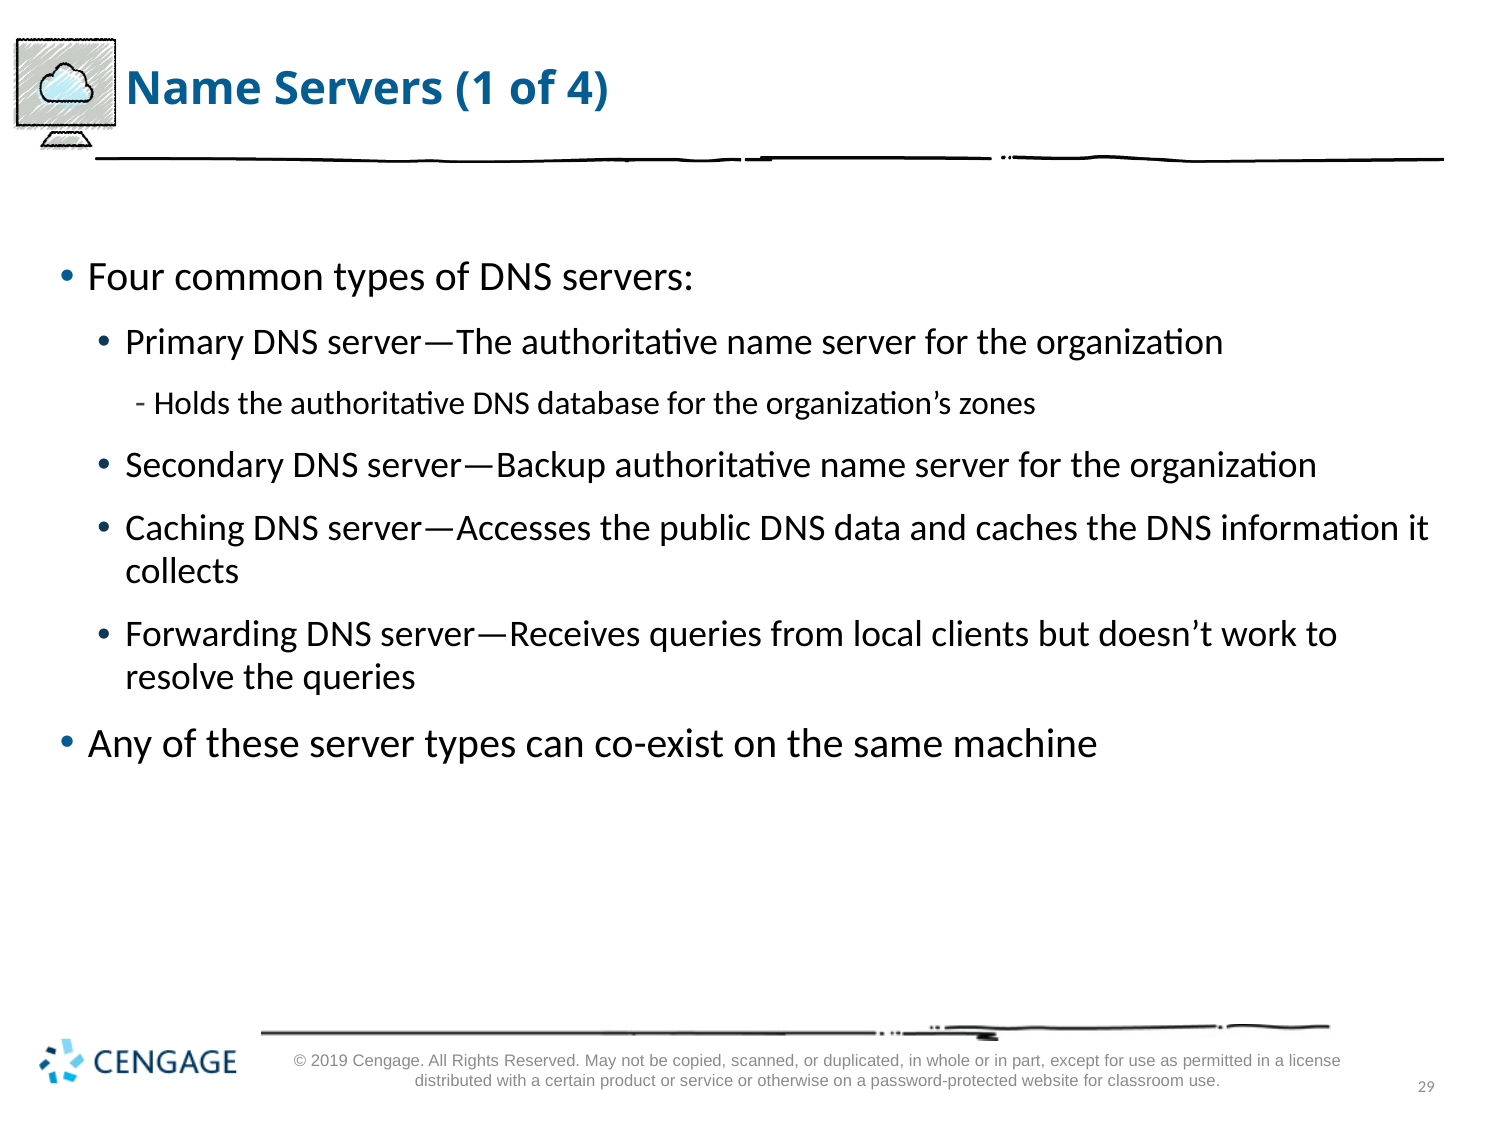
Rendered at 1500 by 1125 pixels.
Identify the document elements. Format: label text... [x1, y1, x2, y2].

list Four common types of D N S servers: Primary D N S server—The authoritative name server for the organization Holds the authoritative DNS database for the organization’s zones Secondary D N S server—Backup authoritative name server for the organization Caching D N S server—Accesses the public D N S data and caches the D N S information it collects Forwarding D N S server—Receives queries from local clients but doesn’t work to resolve the queries Any of these server types can co-exist on the same machine [59, 252, 1441, 772]
picture [13, 36, 117, 151]
picture [19, 1025, 249, 1096]
picture [261, 1024, 1331, 1041]
title Name Servers (1 of 4) [125, 66, 1442, 116]
picture [95, 155, 1444, 163]
footer © 2019 Cengage. All Rights Reserved. May not be copied, scanned, or duplicated, in whole or in part, except for use as permitted in a license distributed with a certain product or service or otherwise on a password-protected website for classroom use. [262, 1050, 1375, 1091]
